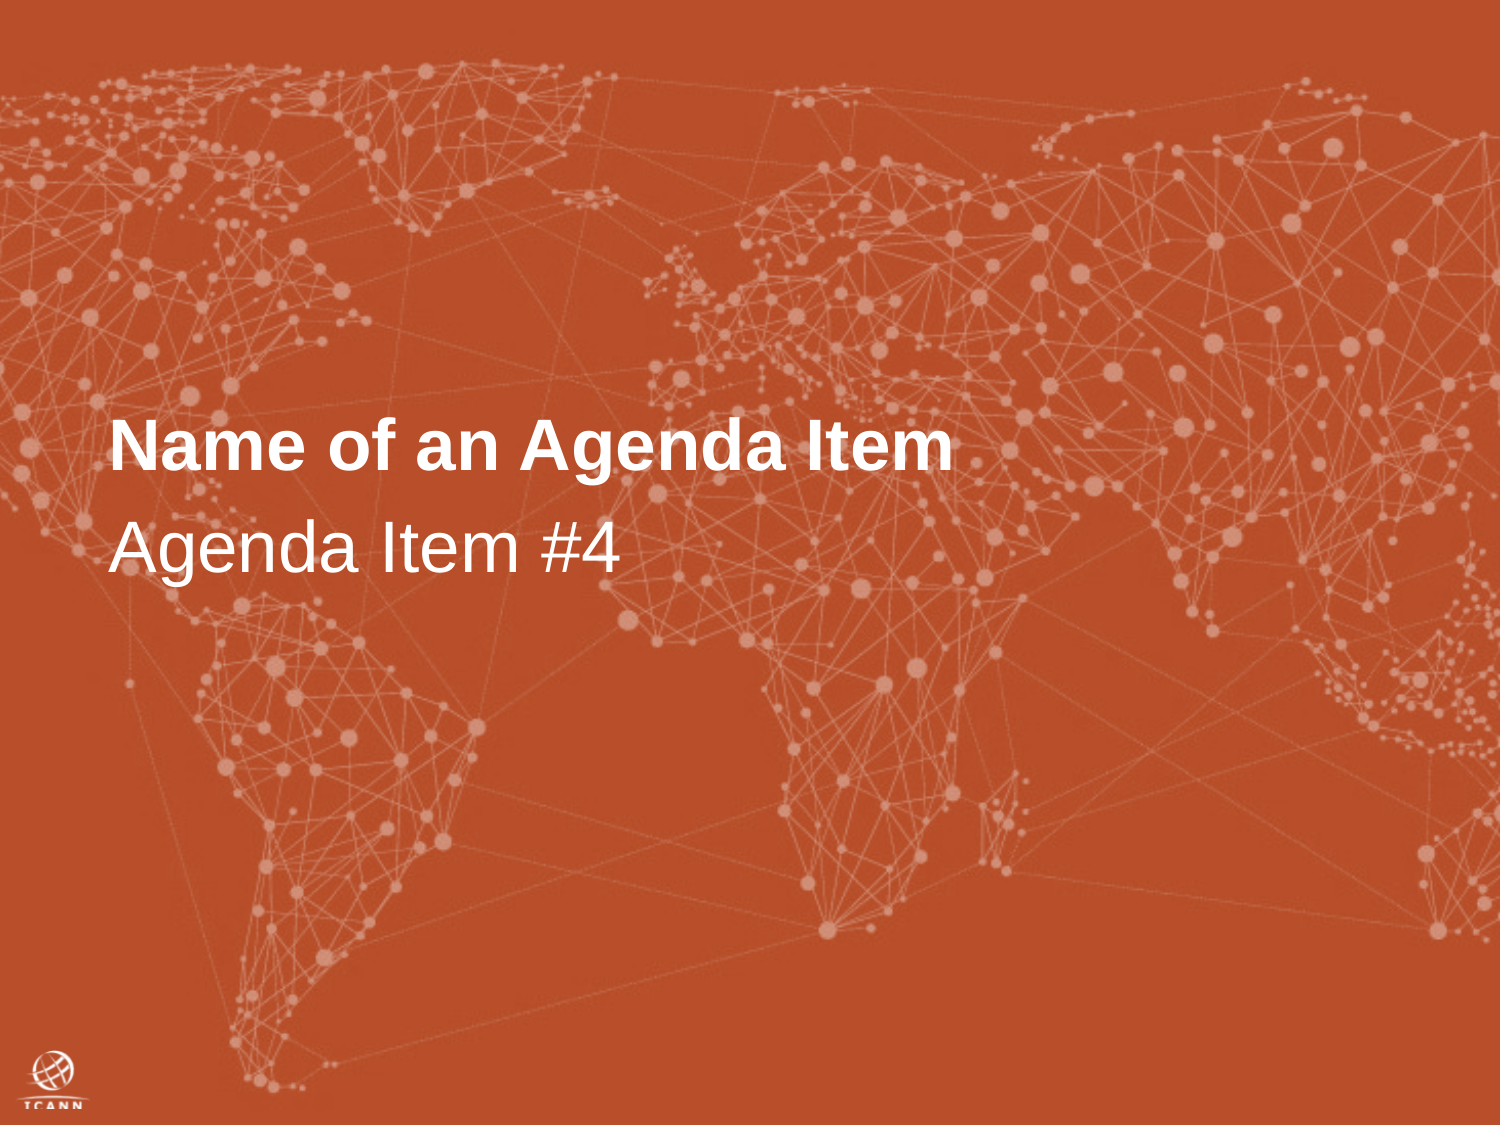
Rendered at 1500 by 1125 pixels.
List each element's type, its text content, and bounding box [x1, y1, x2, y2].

list Name of an Agenda Item Agenda Item #4 [93, 389, 1120, 674]
